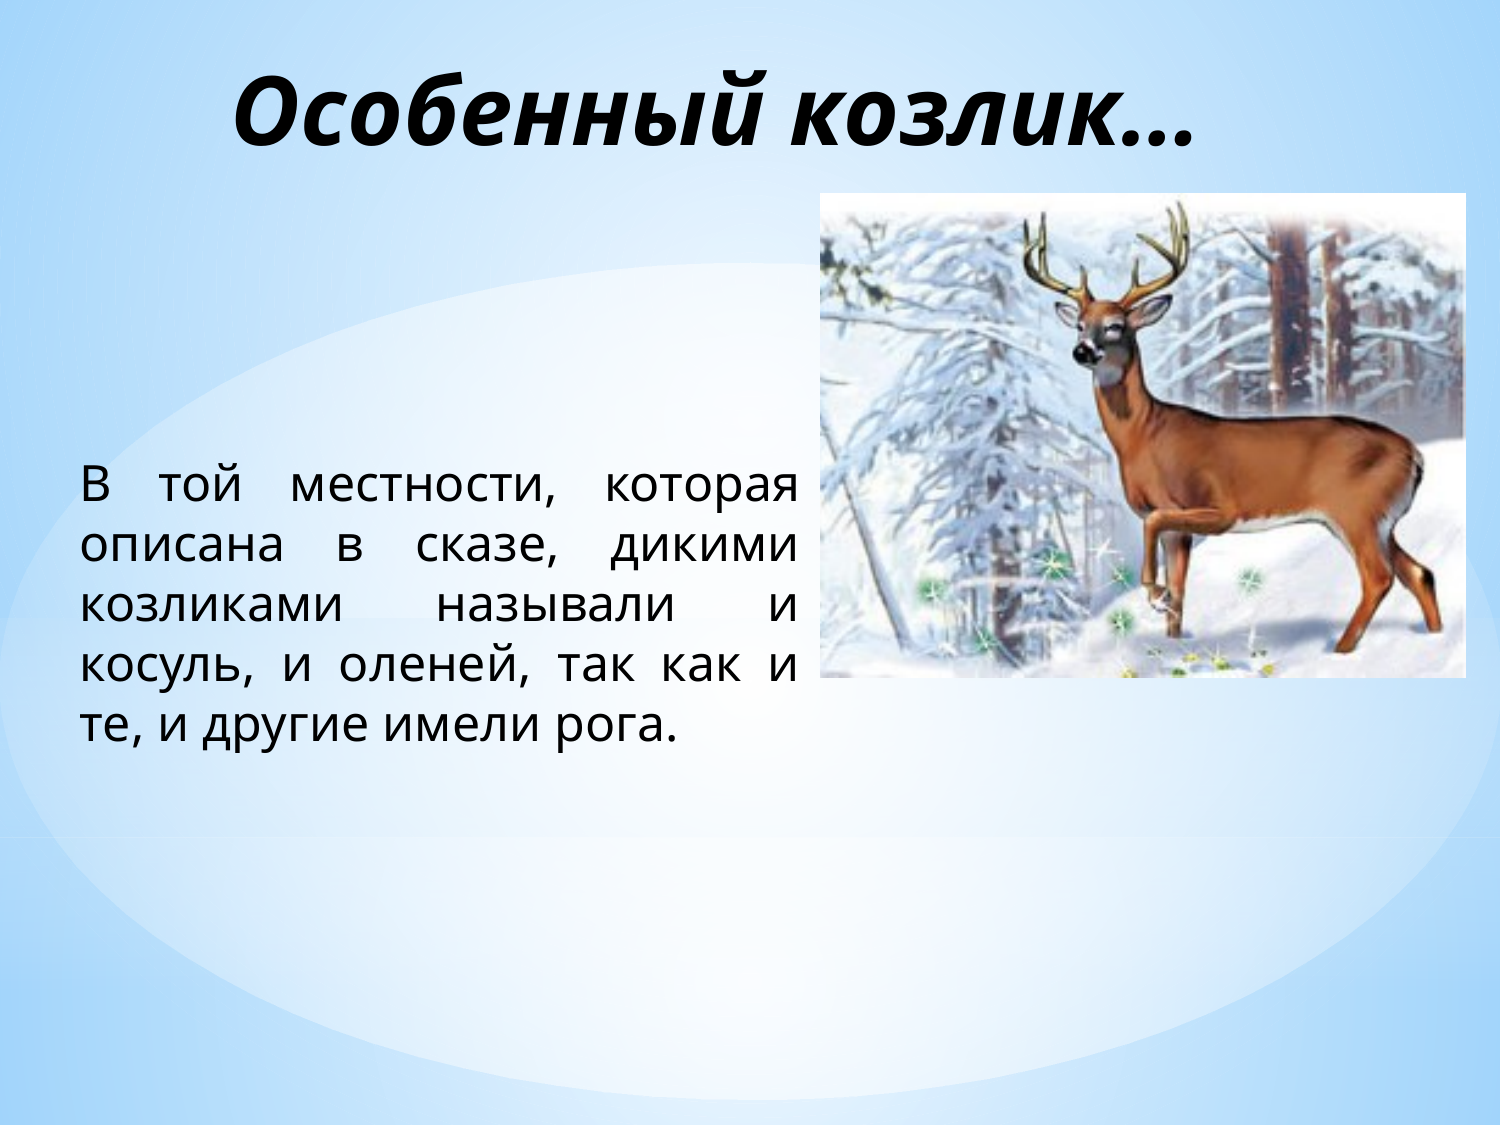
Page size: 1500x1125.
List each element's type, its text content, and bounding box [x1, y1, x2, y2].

text_box В той местности, которая описана в сказе, дикими козликами называли и косуль, и оленей, так как и те, и другие имели рога. [64, 444, 815, 760]
picture [820, 193, 1466, 679]
text_box Особенный козлик… [41, 42, 1392, 196]
